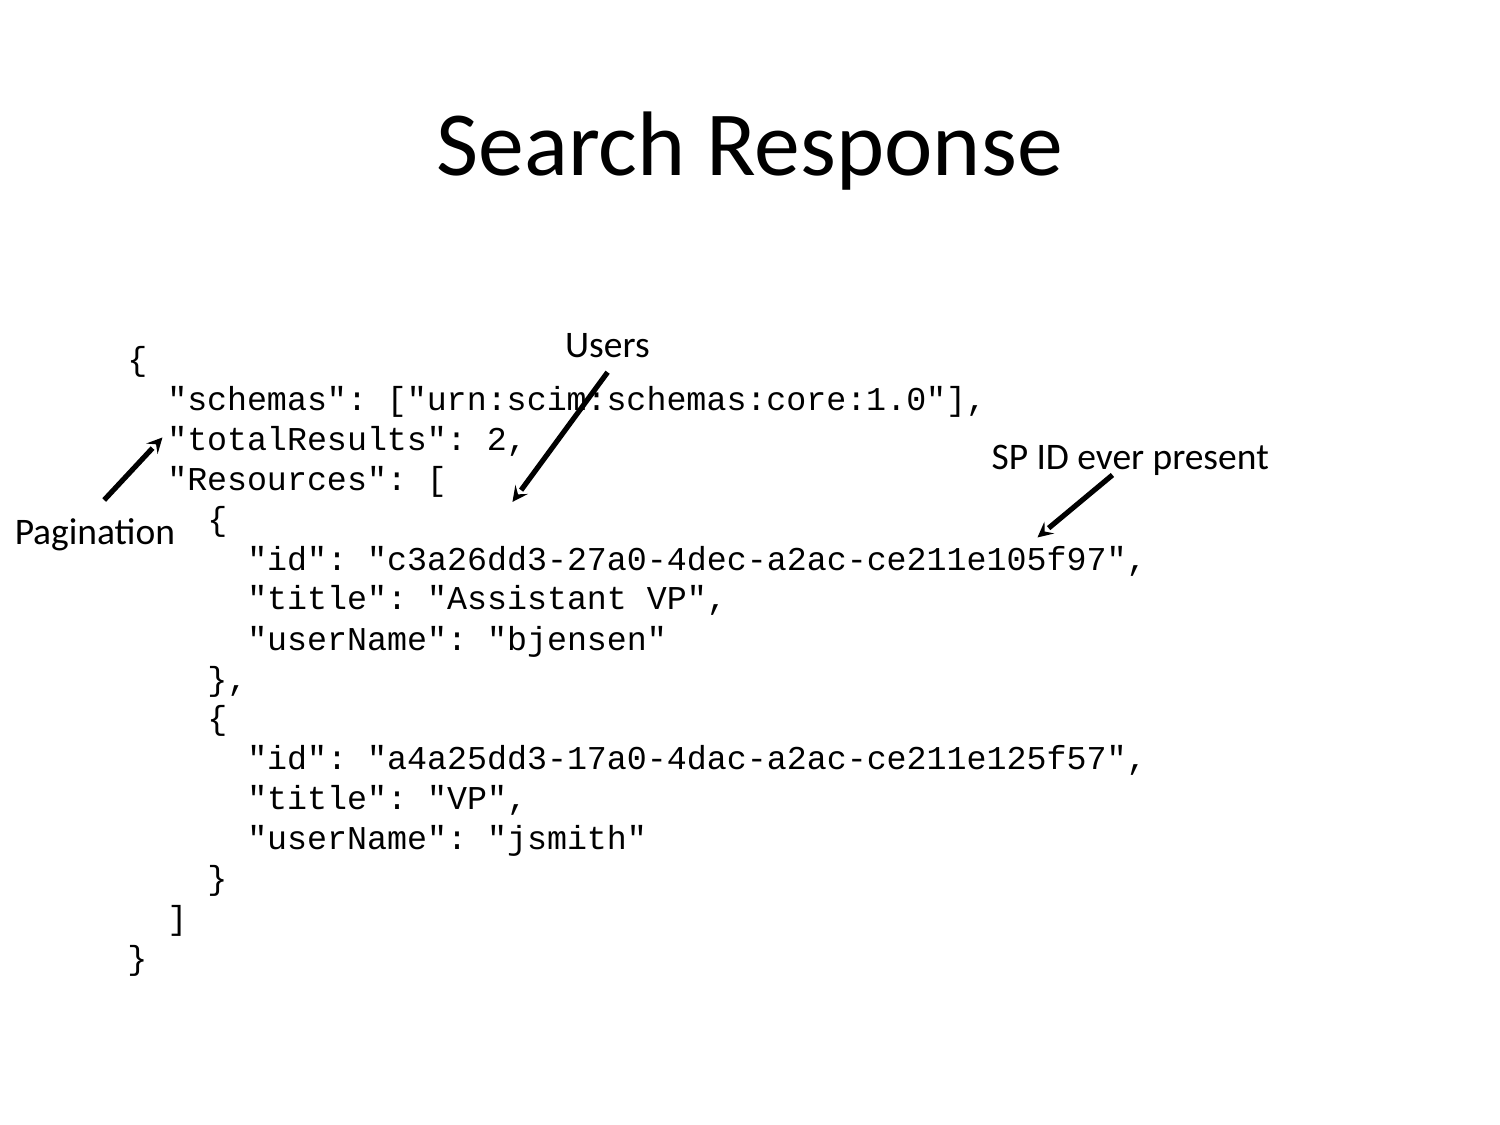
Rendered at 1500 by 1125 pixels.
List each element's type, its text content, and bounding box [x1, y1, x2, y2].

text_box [1037, 474, 1113, 538]
title Search Response [75, 45, 1425, 233]
text_box { "schemas": ["urn:scim:schemas:core:1.0"], "totalResults": 2, "Resources": [ { "id": "c3a26dd3-27a0-4dec-a2ac-ce211e105f97", "title": "Assistant VP", "userName": "bjensen" }, { "id": "a4a25dd3-17a0-4dac-a2ac-ce211e125f57", "title": "VP", "userName": "jsmith" } ] } [112, 329, 1413, 984]
text_box Pagination [0, 499, 209, 560]
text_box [103, 437, 163, 501]
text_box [512, 372, 608, 503]
text_box Users [550, 312, 665, 373]
text_box SP ID ever present [976, 424, 1285, 485]
